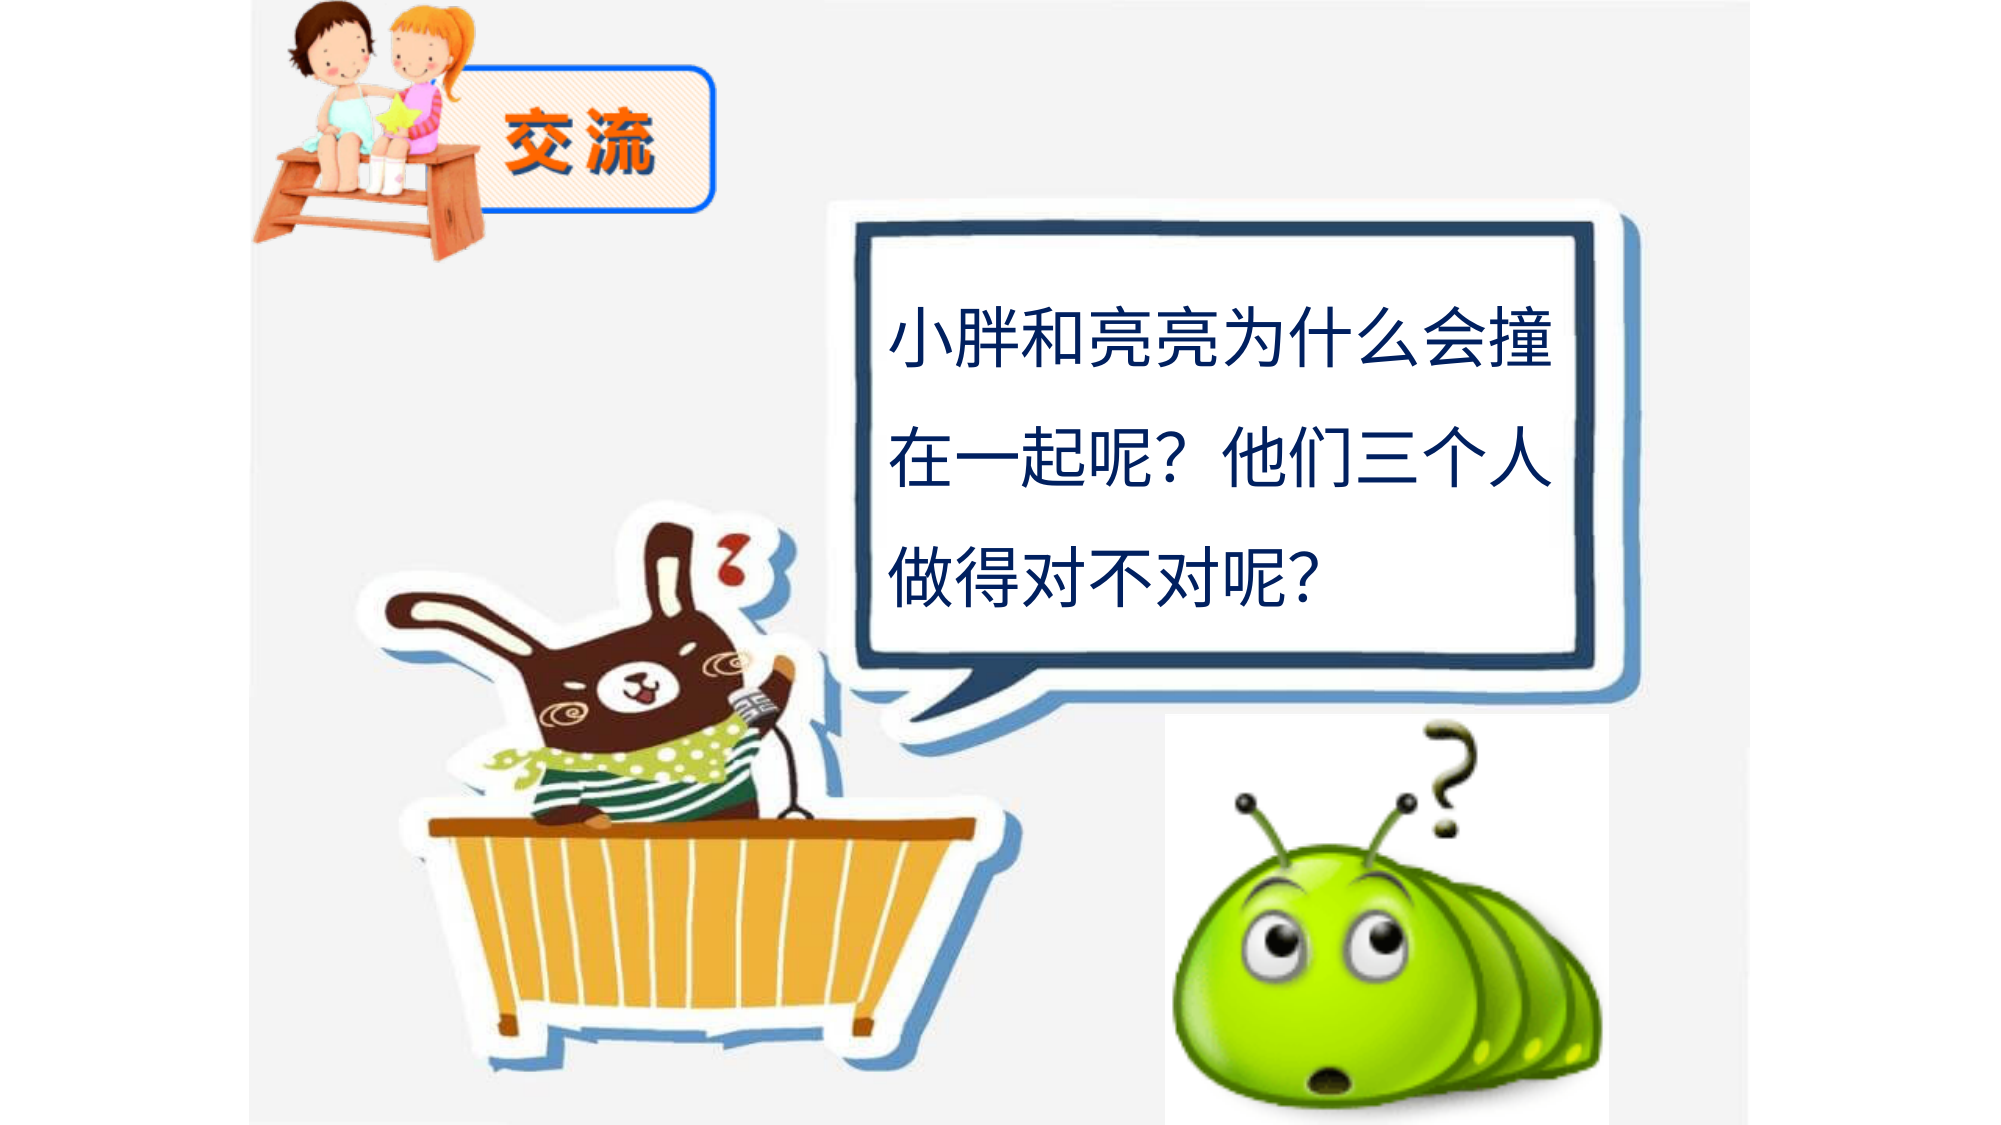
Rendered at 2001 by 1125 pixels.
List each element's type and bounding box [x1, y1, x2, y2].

picture [249, 0, 1751, 1125]
